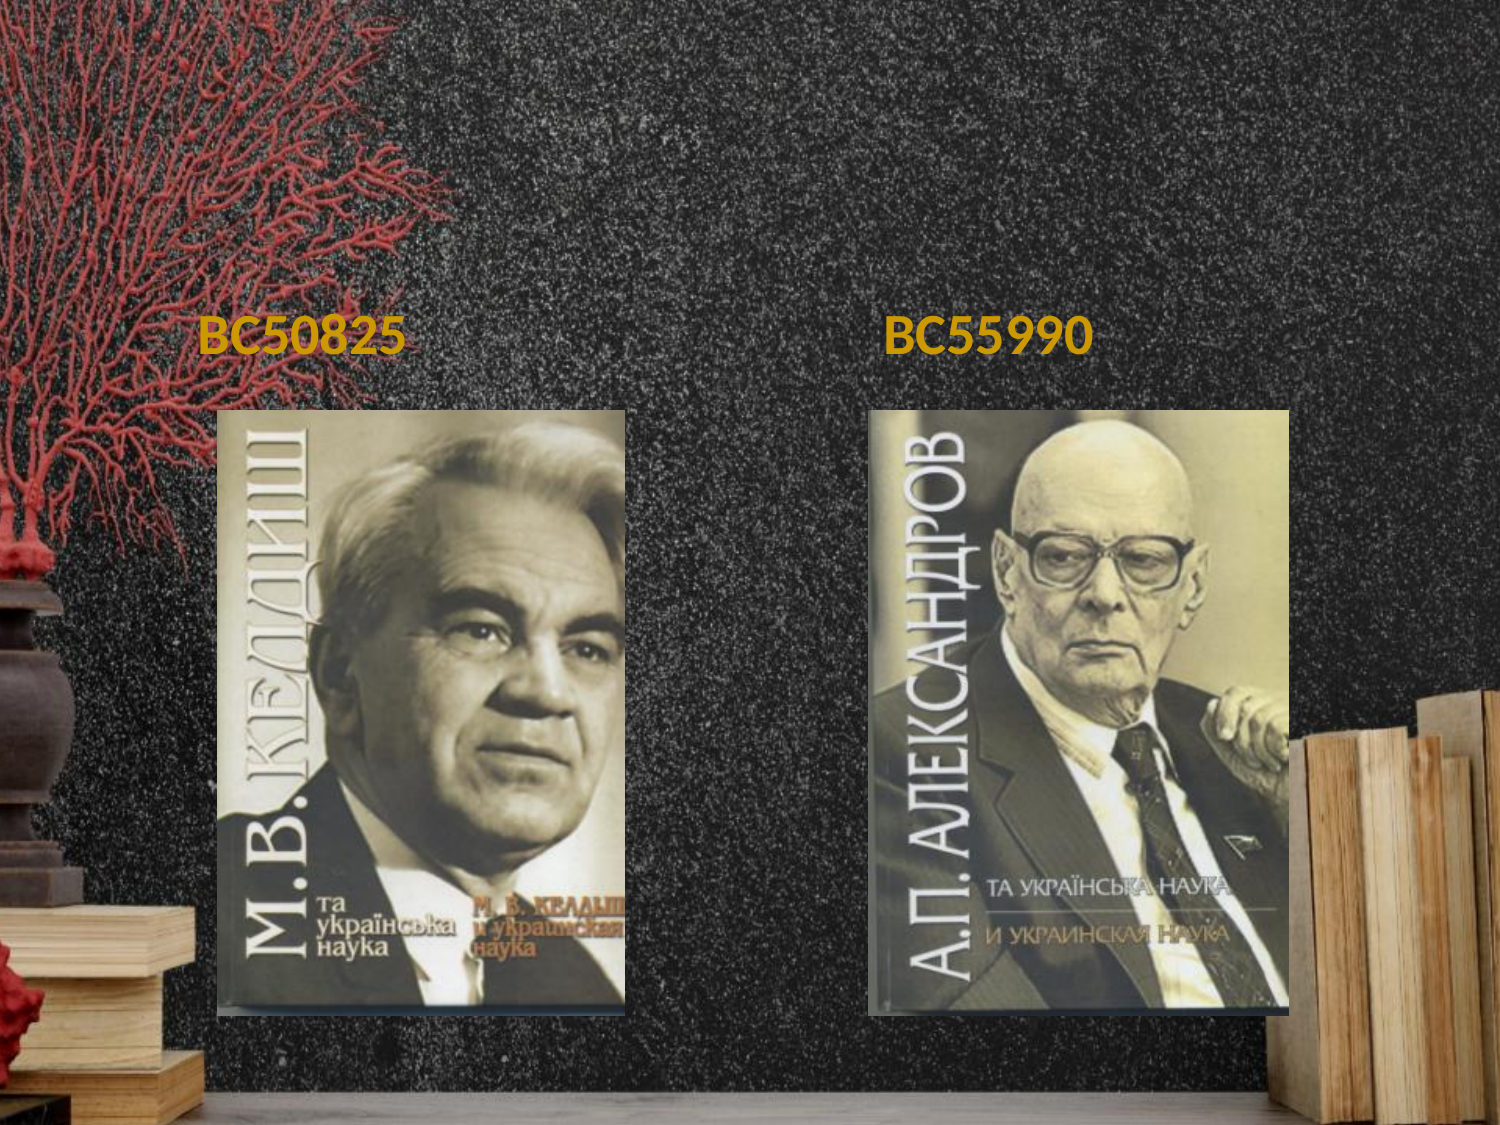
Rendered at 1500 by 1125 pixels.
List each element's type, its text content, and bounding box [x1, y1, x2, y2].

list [217, 410, 625, 1016]
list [868, 410, 1289, 1016]
picture [0, 0, 1500, 1125]
list ВС55990 [868, 251, 1425, 375]
list ВС50825 [183, 251, 738, 375]
